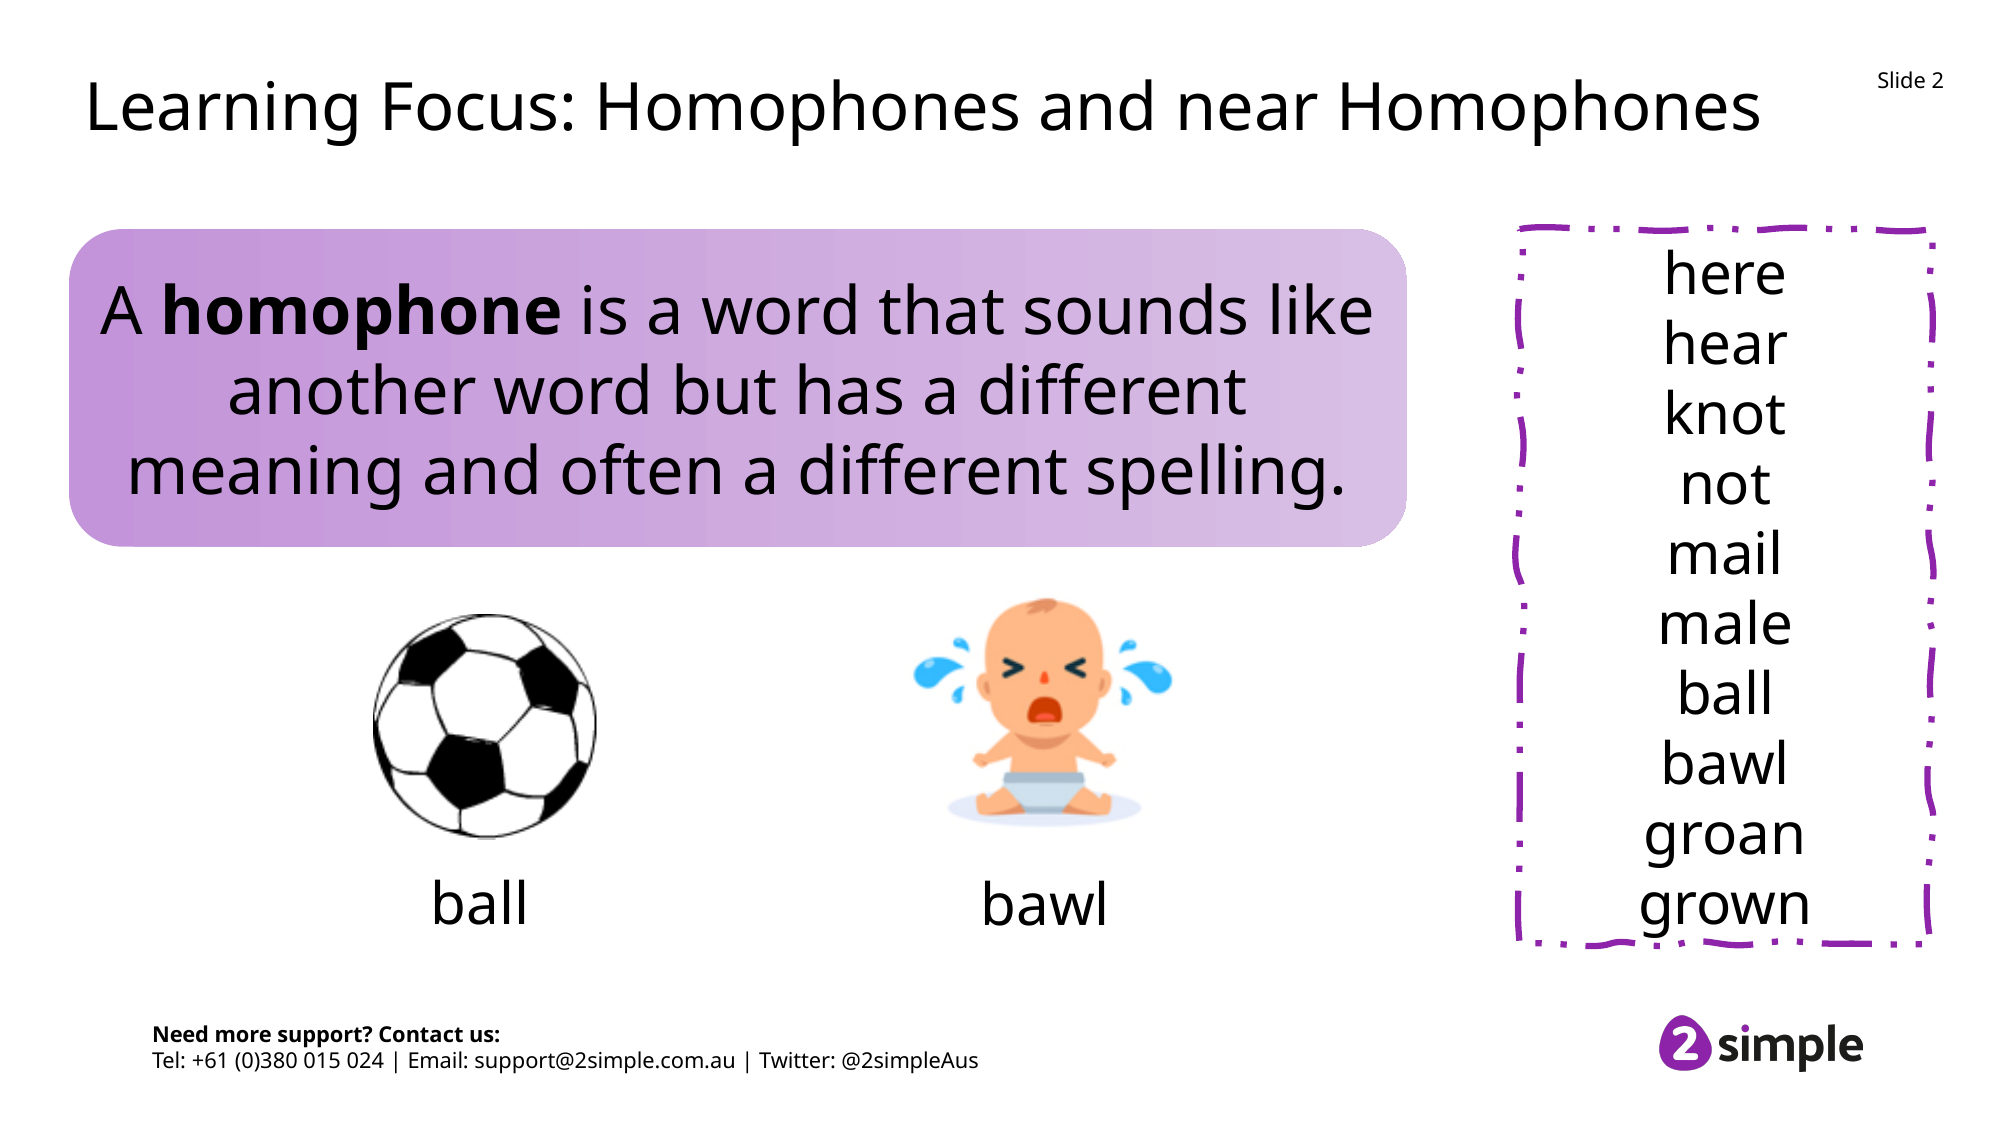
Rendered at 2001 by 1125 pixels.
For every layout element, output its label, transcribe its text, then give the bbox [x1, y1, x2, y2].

text_box Need more support? Contact us: Tel: +61 (0)380 015 024 | Email: support@2simple.com.au | Twitter: @2simpleAus [137, 1013, 1863, 1081]
text_box here hear knot not mail male ball bawl groan grown [1515, 227, 1934, 947]
title Learning Focus: Homophones and near Homophones [69, 43, 1863, 174]
text_box A homophone is a word that sounds like another word but has a different meaning and often a different spelling. [68, 228, 1409, 548]
picture [1659, 1015, 1863, 1073]
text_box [373, 578, 1210, 946]
text_box Slide 2 [1862, 59, 1976, 101]
